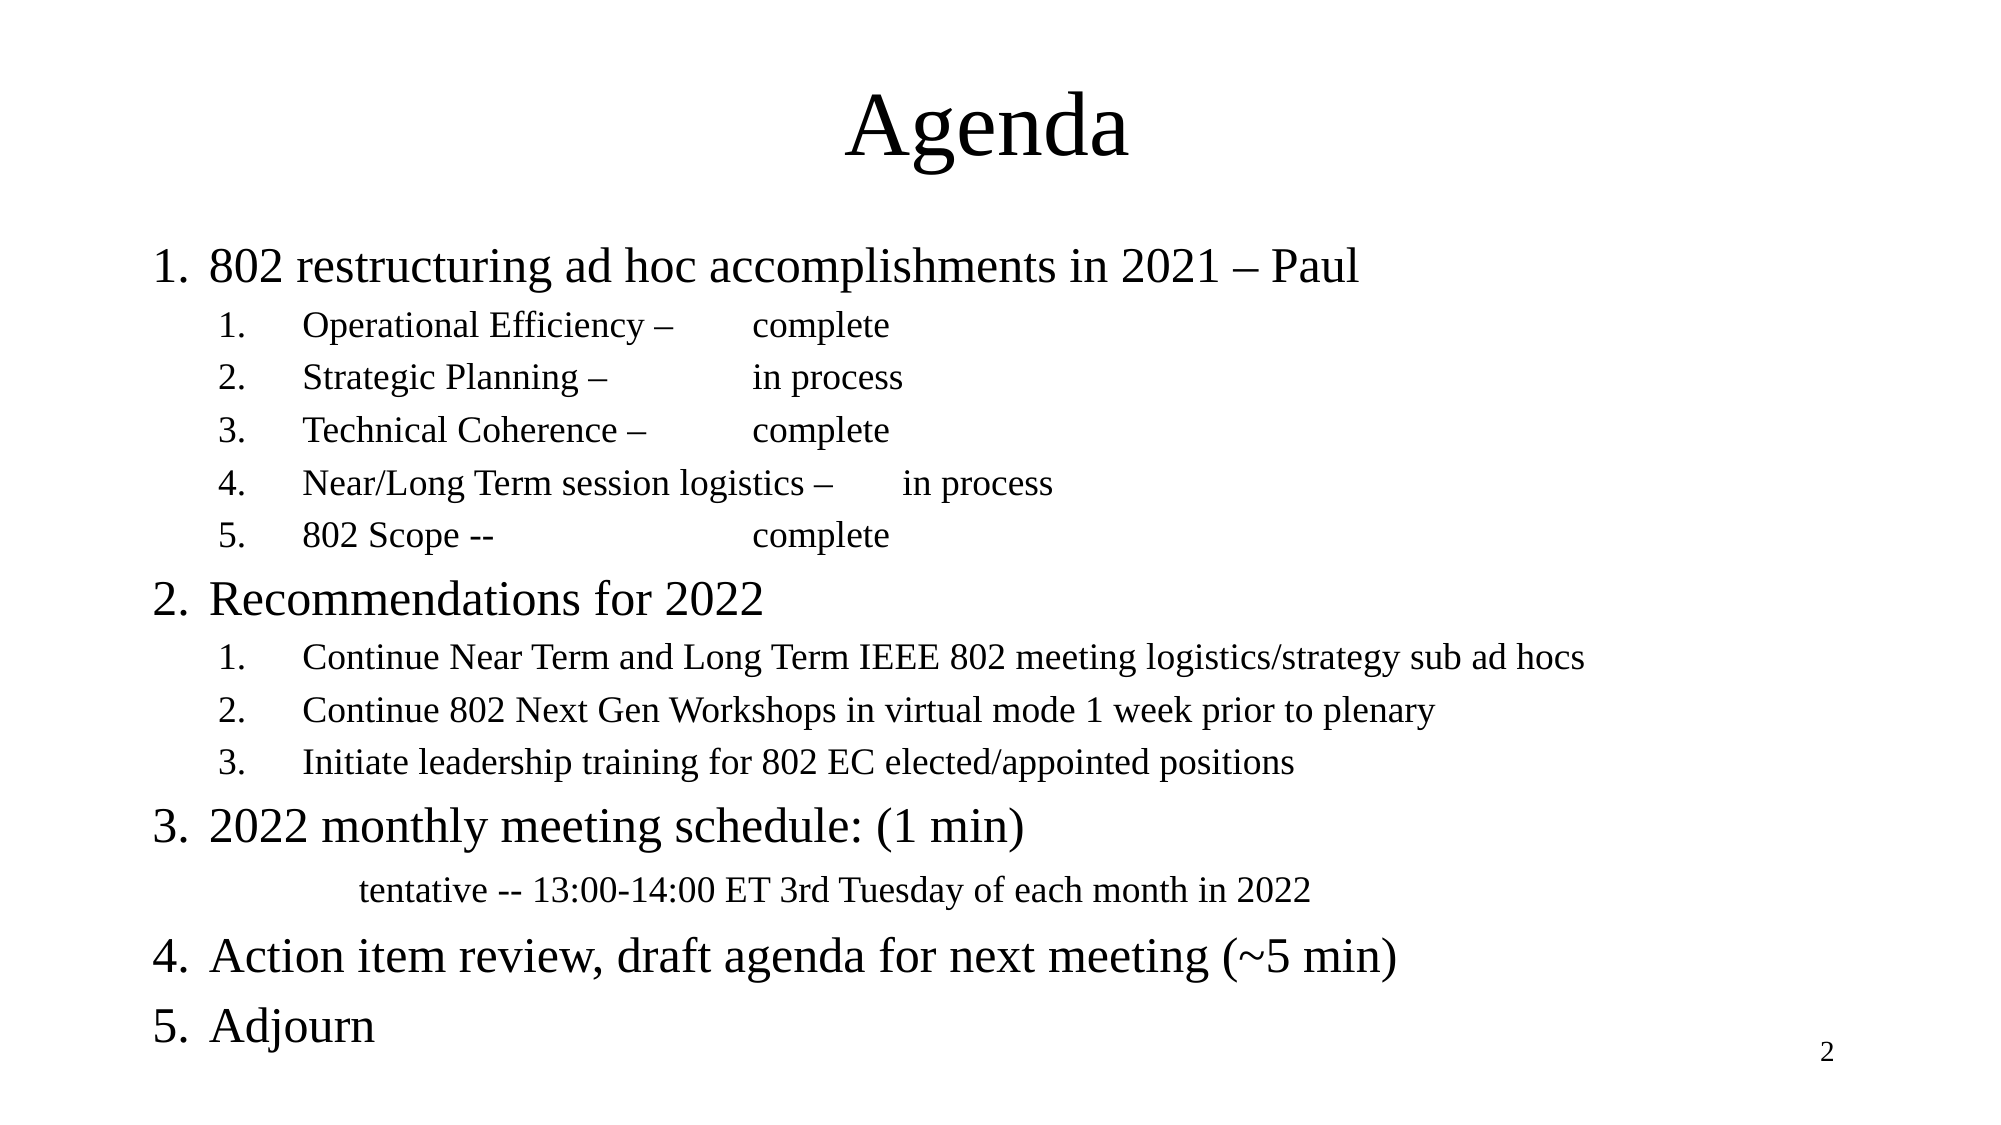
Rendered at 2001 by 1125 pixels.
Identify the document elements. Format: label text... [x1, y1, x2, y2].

list 802 restructuring ad hoc accomplishments in 2021 – Paul Operational Efficiency – complete Strategic Planning – in process Technical Coherence – complete Near/Long Term session logistics – in process 802 Scope -- complete Recommendations for 2022 Continue Near Term and Long Term IEEE 802 meeting logistics/strategy sub ad hocs Continue 802 Next Gen Workshops in virtual mode 1 week prior to plenary Initiate leadership training for 802 EC elected/appointed positions 2022 monthly meeting schedule: (1 min) tentative -- 13:00-14:00 ET 3rd Tuesday of each month in 2022 Action item review, draft agenda for next meeting (~5 min) Adjourn [137, 224, 1838, 1100]
title Agenda [137, 25, 1838, 214]
slide_number 2 [1433, 1024, 1851, 1101]
